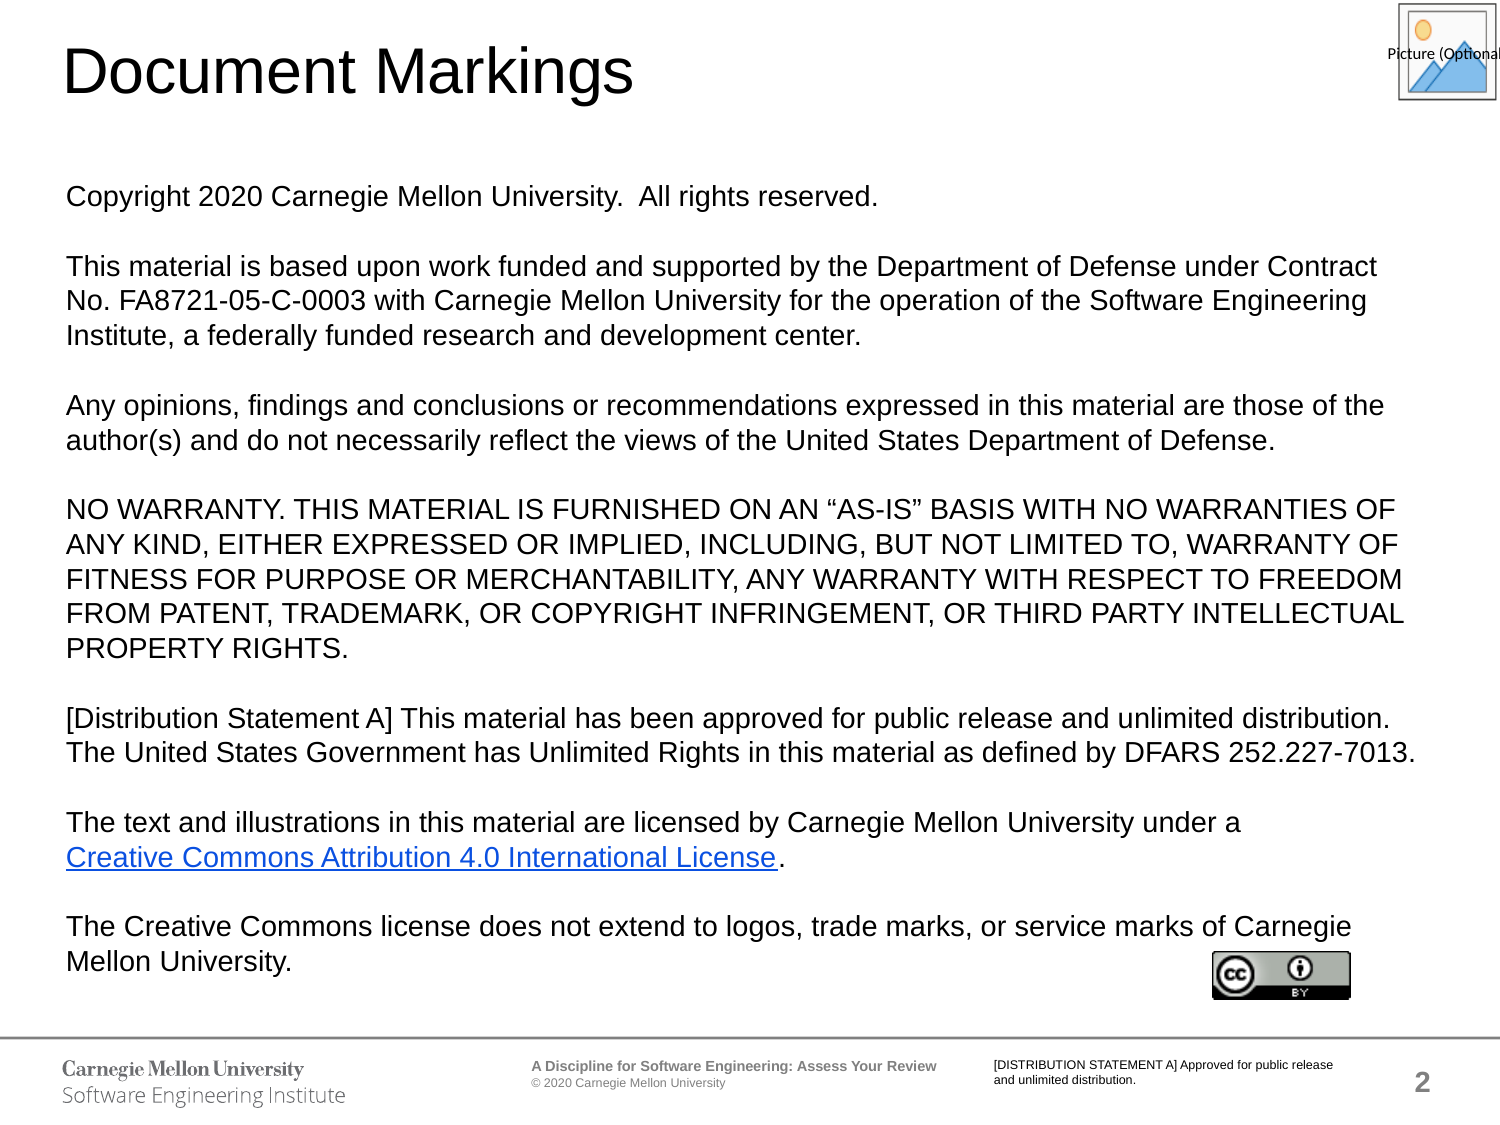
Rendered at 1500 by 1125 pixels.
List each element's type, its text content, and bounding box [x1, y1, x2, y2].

text_box [0, 0, 1394, 91]
picture [1212, 951, 1351, 1000]
picture [1394, 0, 1500, 105]
list Copyright 2020 Carnegie Mellon University. All rights reserved. This material is based upon work funded and supported by the Department of Defense under Contract No. FA8721-05-C-0003 with Carnegie Mellon University for the operation of the Software Engineering Institute, a federally funded research and development center. Any opinions, findings and conclusions or recommendations expressed in this material are those of the author(s) and do not necessarily reflect the views of the United States Department of Defense. NO WARRANTY. THIS MATERIAL IS FURNISHED ON AN “AS-IS” BASIS WITH NO WARRANTIES OF ANY KIND, EITHER EXPRESSED OR IMPLIED, INCLUDING, BUT NOT LIMITED TO, WARRANTY OF FITNESS FOR PURPOSE OR MERCHANTABILITY, ANY WARRANTY WITH RESPECT TO FREEDOM FROM PATENT, TRADEMARK, OR COPYRIGHT INFRINGEMENT, OR THIRD PARTY INTELLECTUAL PROPERTY RIGHTS. [Distribution Statement A] This material has been approved for public release and unlimited distribution. The United States Government has Unlimited Rights in this material as defined by DFARS 252.227-7013. The text and illustrations in this material are licensed by Carnegie Mellon University under a Creative Commons Attribution 4.0 International License. The Creative Commons license does not extend to logos, trade marks, or service marks of Carnegie Mellon University. [65, 177, 1431, 1000]
title Document Markings [62, 91, 1338, 182]
